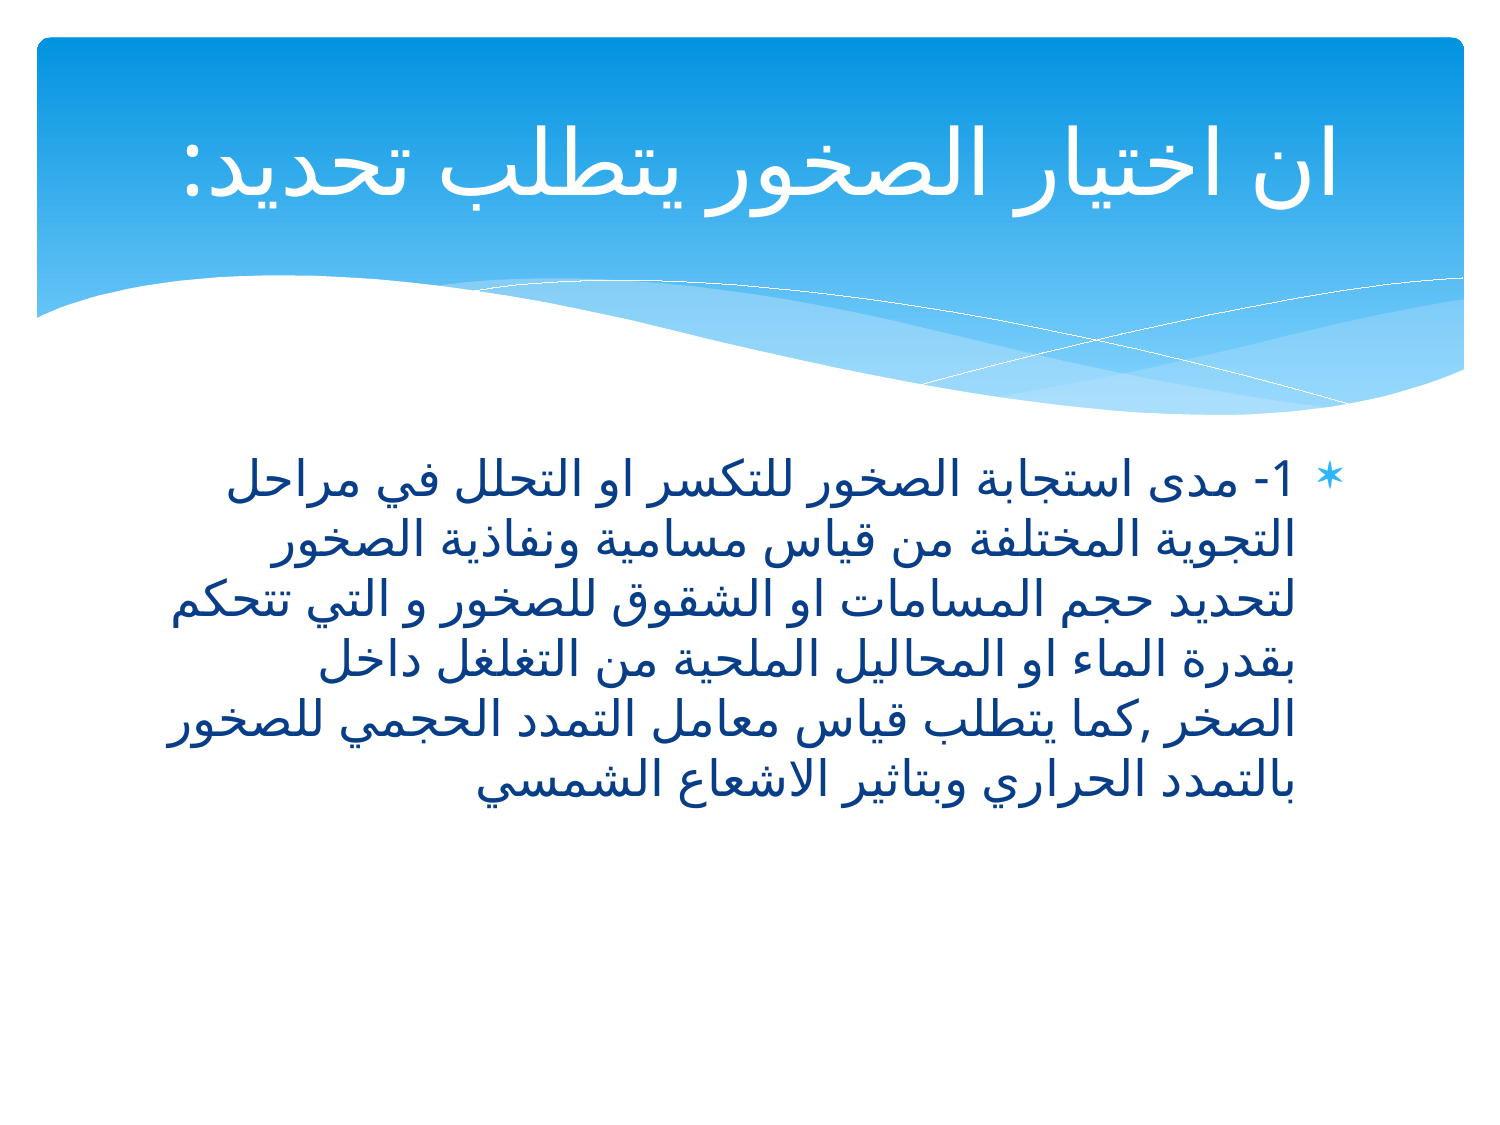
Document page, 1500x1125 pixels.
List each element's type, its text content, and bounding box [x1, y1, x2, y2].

title ان اختيار الصخور يتطلب تحديد: [75, 55, 1425, 261]
list 1- مدى استجابة الصخور للتكسر او التحلل في مراحل التجوية المختلفة من قياس مسامية ونفاذية الصخور لتحديد حجم المسامات او الشقوق للصخور و التي تتحكم بقدرة الماء او المحاليل الملحية من التغلغل داخل الصخر ,كما يتطلب قياس معامل التمدد الحجمي للصخور بالتمدد الحراري وبتاثير الاشعاع الشمسي [143, 438, 1359, 1005]
